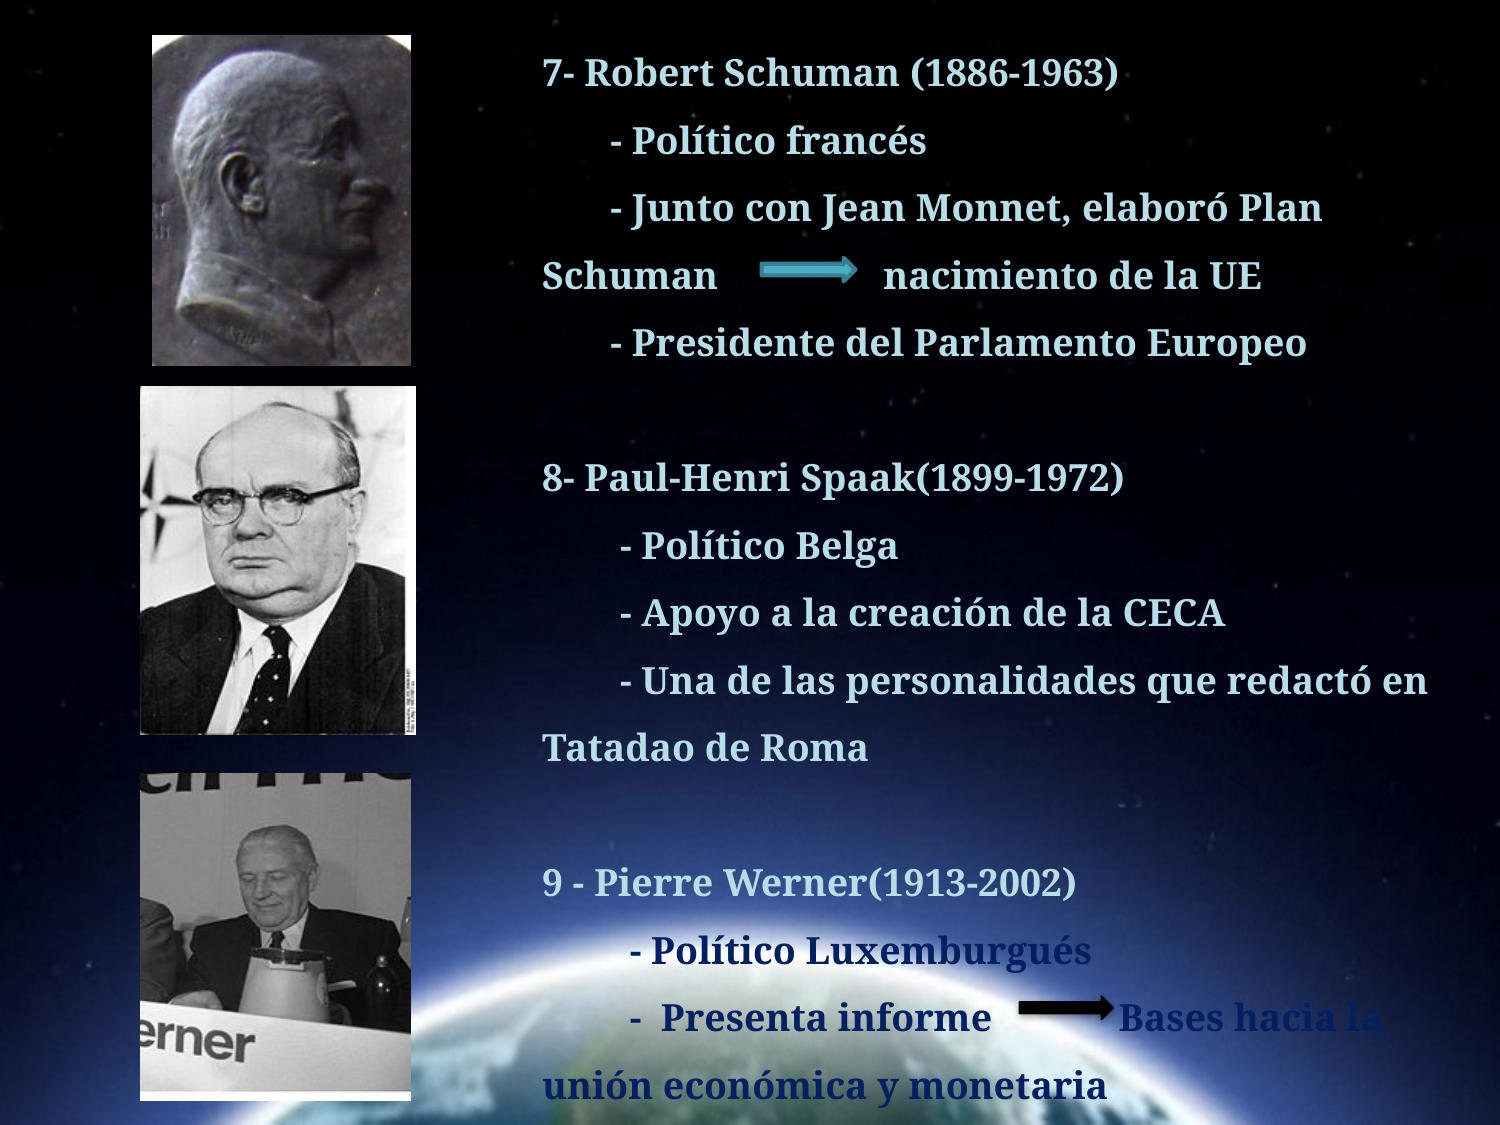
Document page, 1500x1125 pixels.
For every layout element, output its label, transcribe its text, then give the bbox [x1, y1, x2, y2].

picture [0, 0, 1500, 1125]
text_box [759, 255, 858, 284]
text_box [1018, 995, 1114, 1021]
text_box 7- Robert Schuman (1886-1963) - Político francés - Junto con Jean Monnet, elaboró Plan Schuman nacimiento de la UE - Presidente del Parlamento Europeo 8- Paul-Henri Spaak(1899-1972) - Político Belga - Apoyo a la creación de la CECA - Una de las personalidades que redactó en Tatadao de Roma 9 - Pierre Werner(1913-2002) - Político Luxemburgués - Presenta informe Bases hacia la unión económica y monetaria [527, 19, 1500, 1114]
